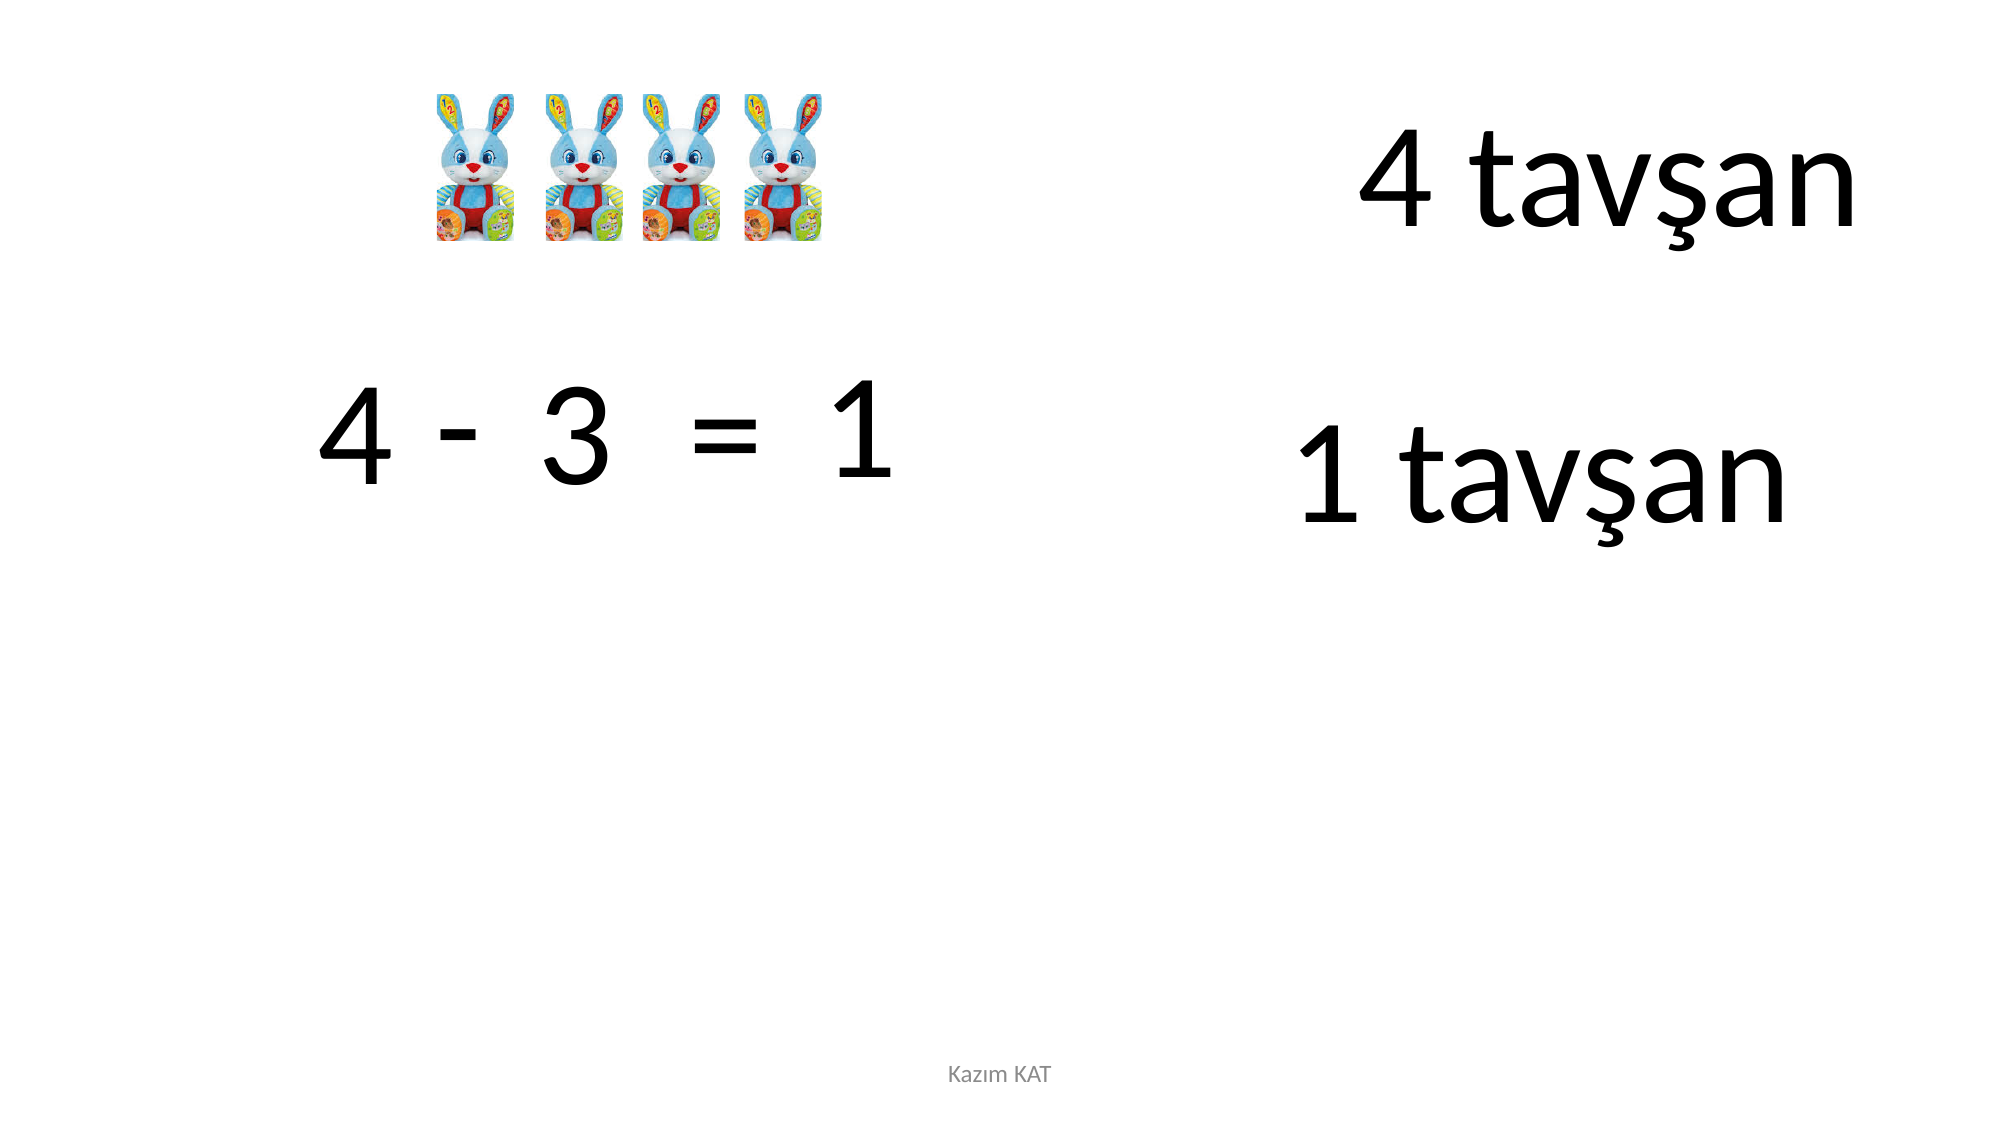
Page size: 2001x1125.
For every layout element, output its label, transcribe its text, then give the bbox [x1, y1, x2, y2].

text_box 1 [806, 319, 901, 515]
text_box 3 [522, 326, 674, 522]
text_box = [674, 326, 784, 522]
picture [545, 94, 623, 241]
text_box 4 [302, 326, 462, 522]
picture [642, 94, 720, 241]
picture [436, 94, 514, 241]
footer Kazım KAT [662, 1042, 1338, 1103]
text_box 1 tavşan [1272, 365, 1930, 561]
text_box 4 tavşan [1342, 69, 2000, 264]
text_box - [420, 319, 530, 515]
picture [744, 94, 822, 241]
